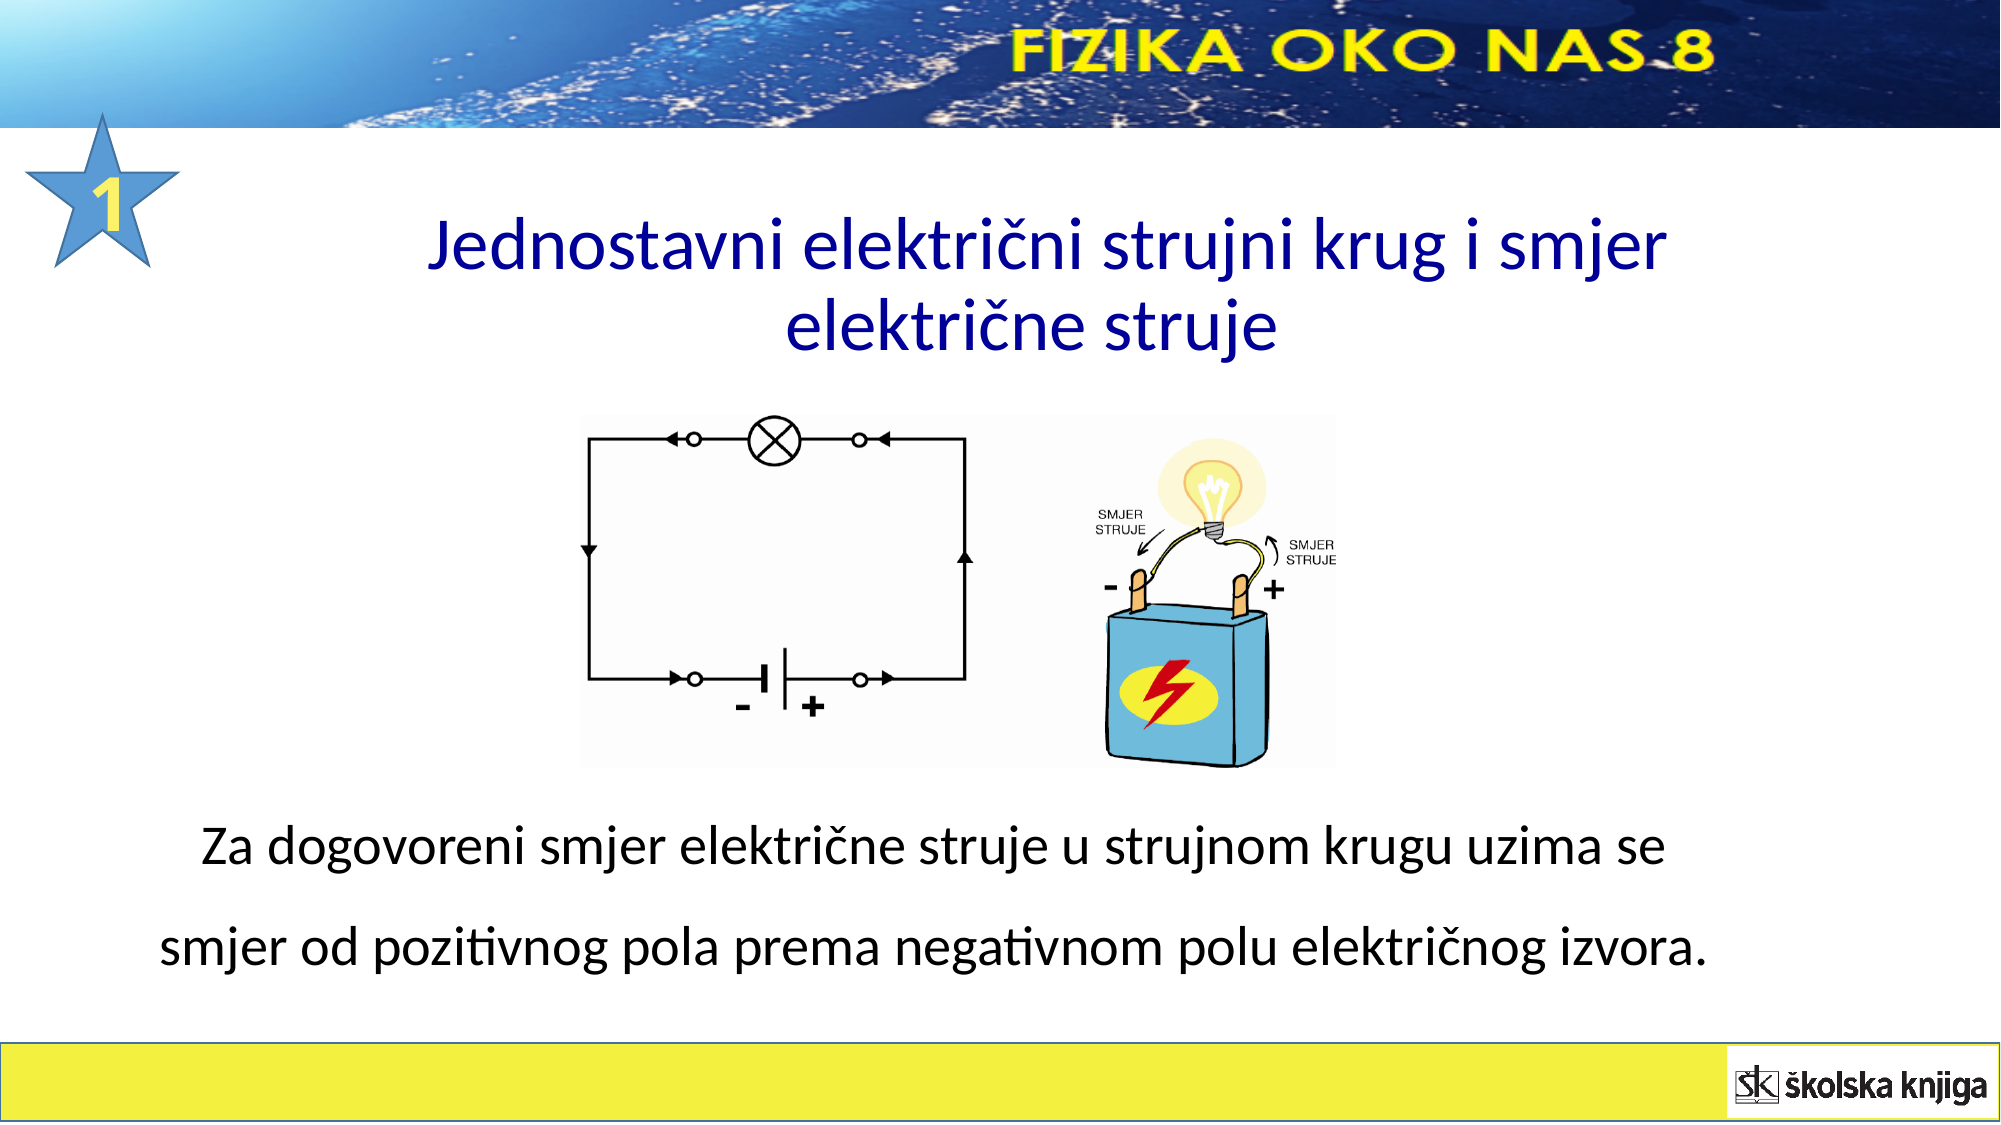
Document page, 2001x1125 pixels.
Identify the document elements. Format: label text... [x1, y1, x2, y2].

text_box 1 [24, 111, 181, 269]
picture [1727, 1046, 1998, 1118]
picture [0, 0, 2000, 128]
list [580, 415, 1336, 768]
text_box Za dogovoreni smjer električne struje u strujnom krugu uzima se smjer od pozitivnog pola prema negativnom polu električnog izvora. [140, 767, 1729, 1105]
title Jednostavni električni strujni krug i smjer električne struje [261, 190, 1837, 381]
